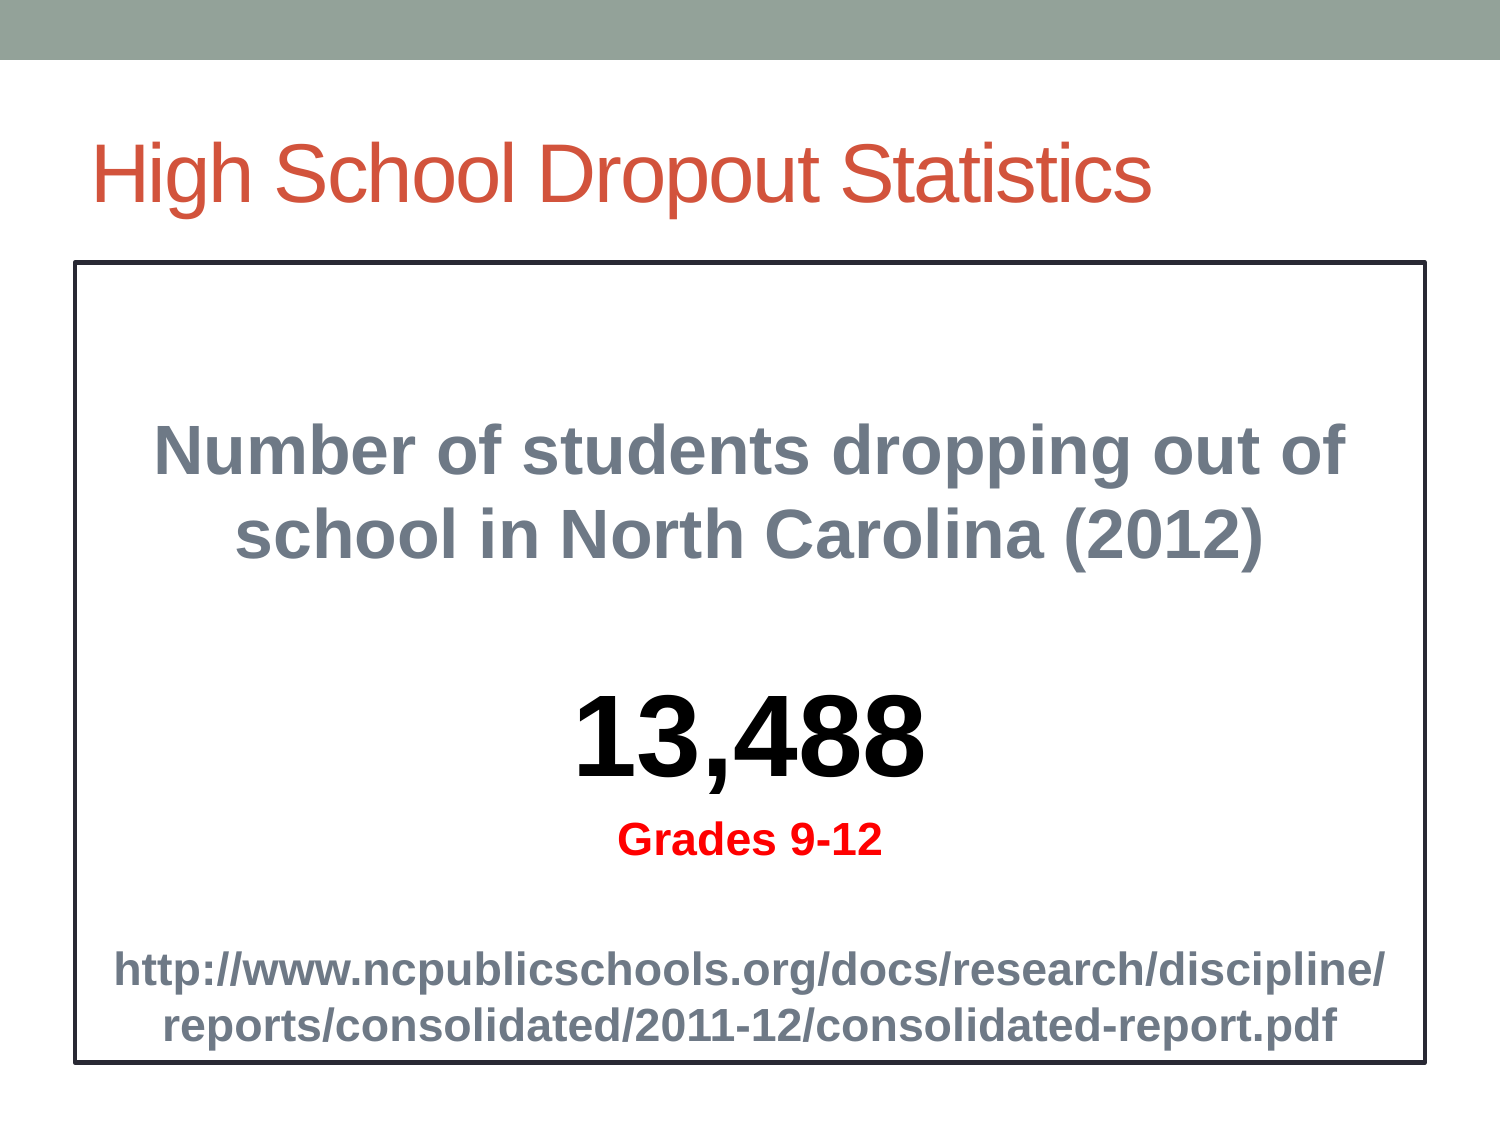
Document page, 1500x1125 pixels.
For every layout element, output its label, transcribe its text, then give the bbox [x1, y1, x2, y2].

title High School Dropout Statistics [75, 87, 1425, 250]
list Number of students dropping out of school in North Carolina (2012) 13,488 Grades 9-12 http://www.ncpublicschools.org/docs/research/discipline/reports/consolidated/2011-12/consolidated-report.pdf [73, 260, 1427, 1065]
